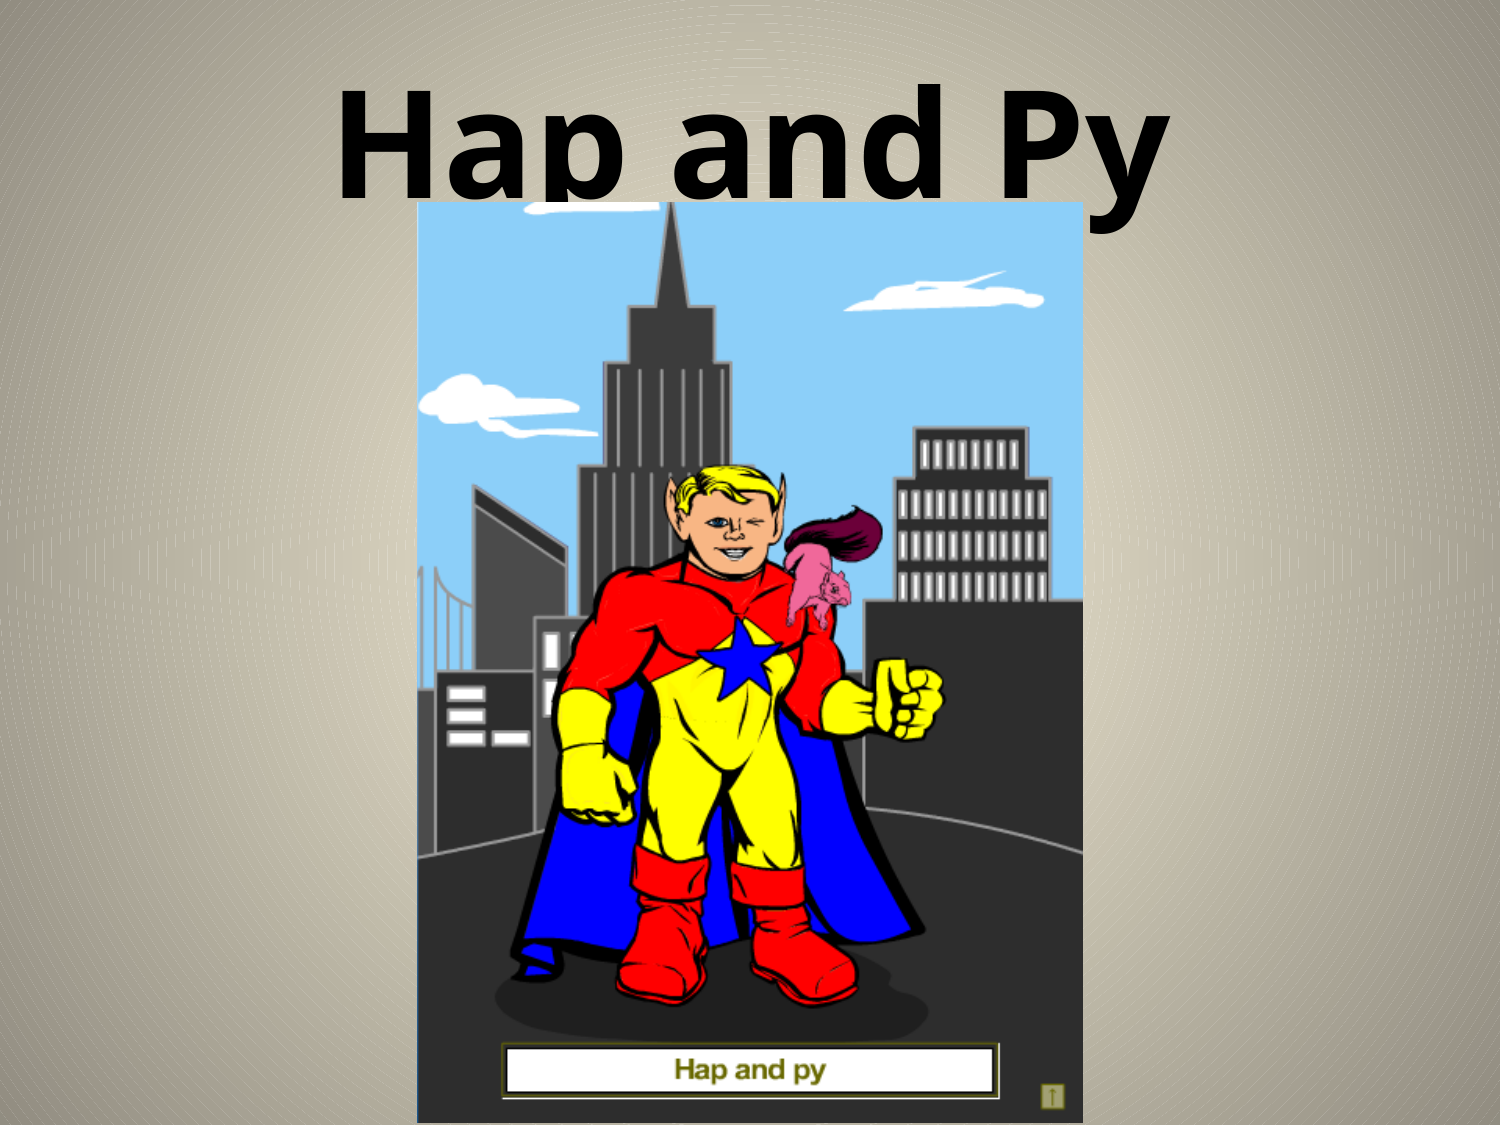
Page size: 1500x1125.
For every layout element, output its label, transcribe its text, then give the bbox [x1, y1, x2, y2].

picture [416, 202, 1083, 1124]
title Hap and Py [75, 45, 1425, 233]
